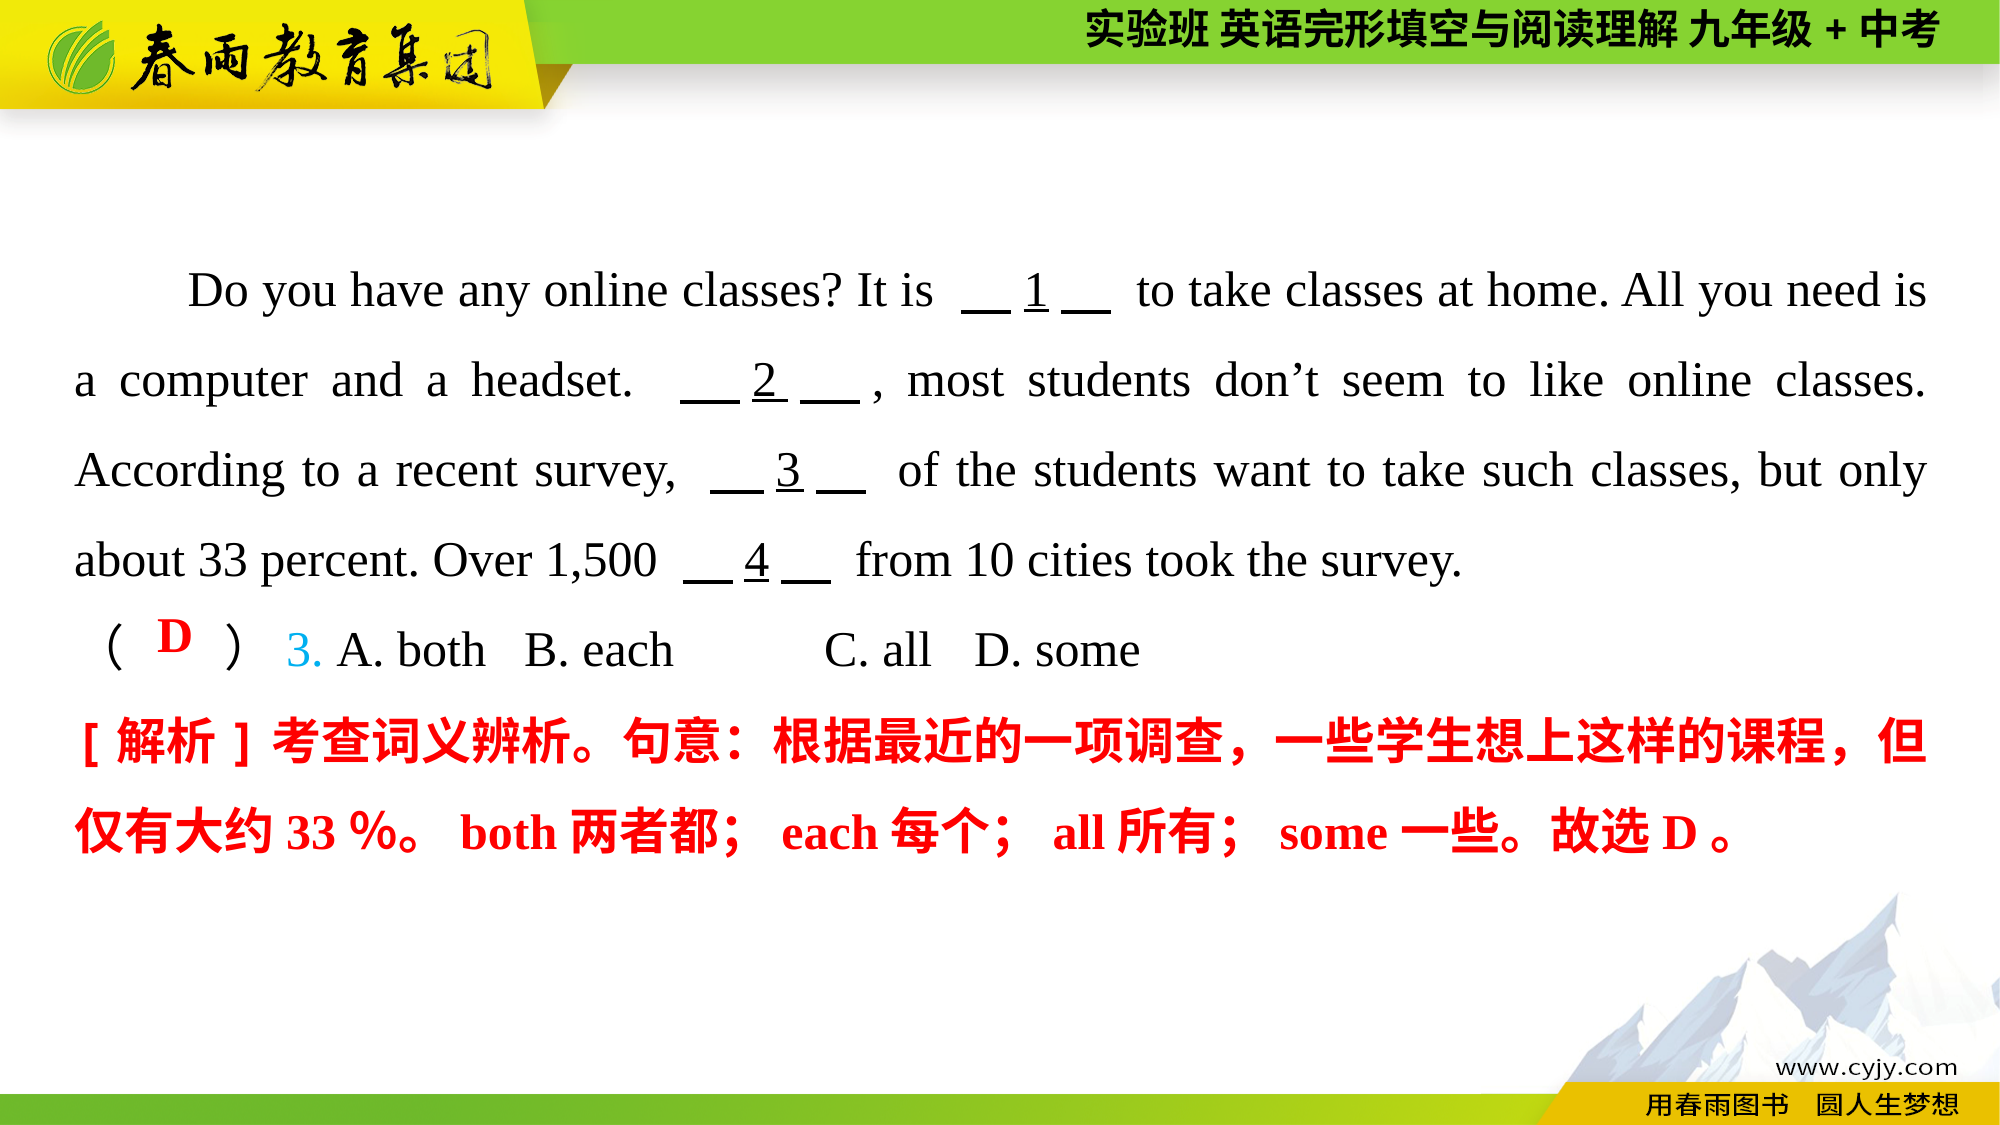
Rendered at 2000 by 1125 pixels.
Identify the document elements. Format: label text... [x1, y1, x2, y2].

text_box [解析]考查词义辨析。句意：根据最近的一项调查，一些学生想上这样的课程，但仅有大约33％。both两者都；each每个；all所有；some一些。故选D。 [59, 685, 1944, 868]
list Do you have any online classes? It is 1 to take classes at home. All you need is a computer and a headset. 2 , most students don’t seem to like online classes. According to a recent survey, 3 of the students want to take such classes, but only about 33 percent. Over 1,500 4 from 10 cities took the survey. [59, 218, 1944, 579]
text_box （ ）3. A. both B. each C. all D. some [59, 579, 1944, 685]
text_box D [142, 595, 208, 670]
picture [0, 0, 2000, 1125]
